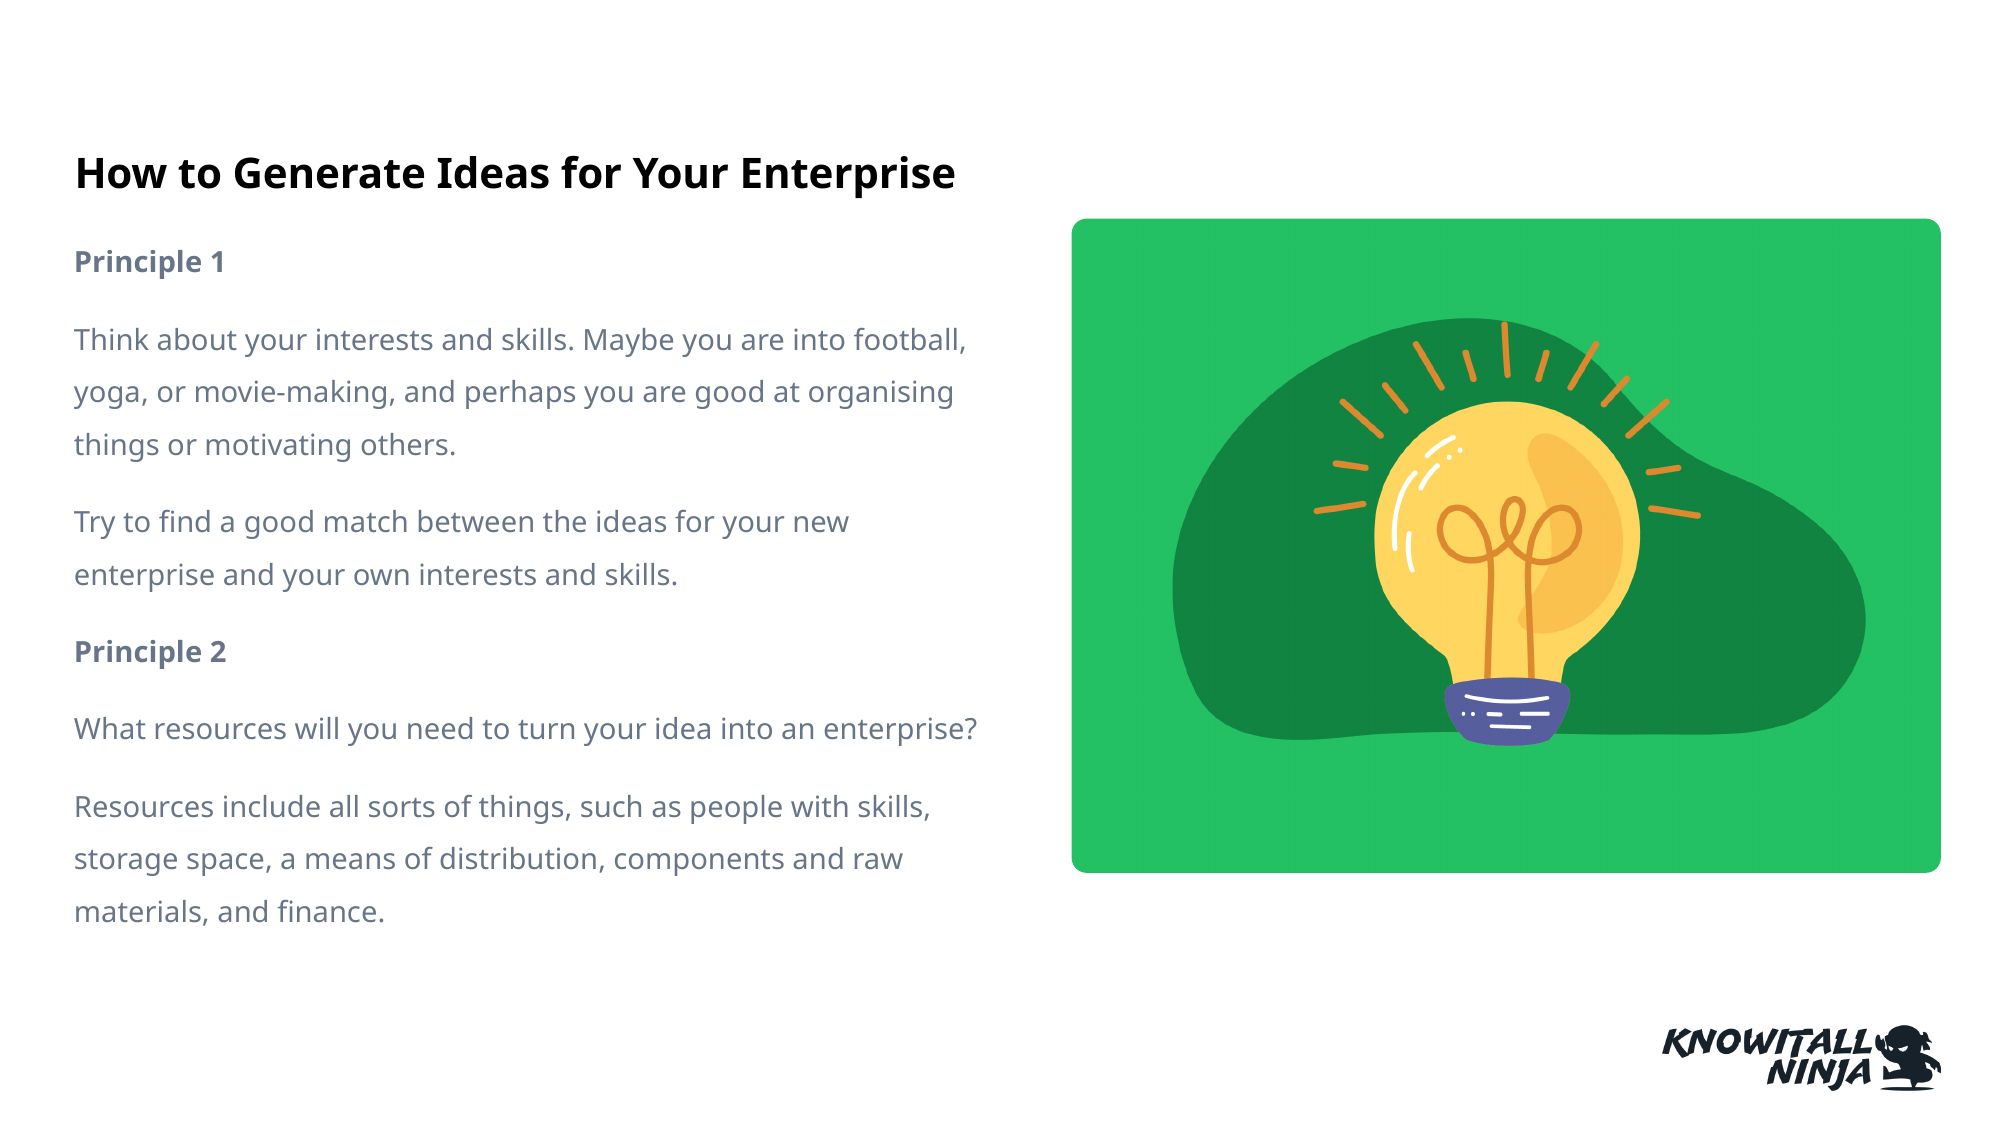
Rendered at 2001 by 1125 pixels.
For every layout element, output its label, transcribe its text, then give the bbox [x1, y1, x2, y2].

title How to Generate Ideas for Your Enterprise [59, 117, 1000, 206]
picture [1071, 218, 1942, 874]
list Principle 1 Think about your interests and skills. Maybe you are into football, yoga, or movie-making, and perhaps you are good at organising things or motivating others. Try to find a good match between the ideas for your new enterprise and your own interests and skills. Principle 2 What resources will you need to turn your idea into an enterprise? Resources include all sorts of things, such as people with skills, storage space, a means of distribution, components and raw materials, and finance. [59, 218, 1000, 1091]
picture [1662, 1025, 1941, 1091]
